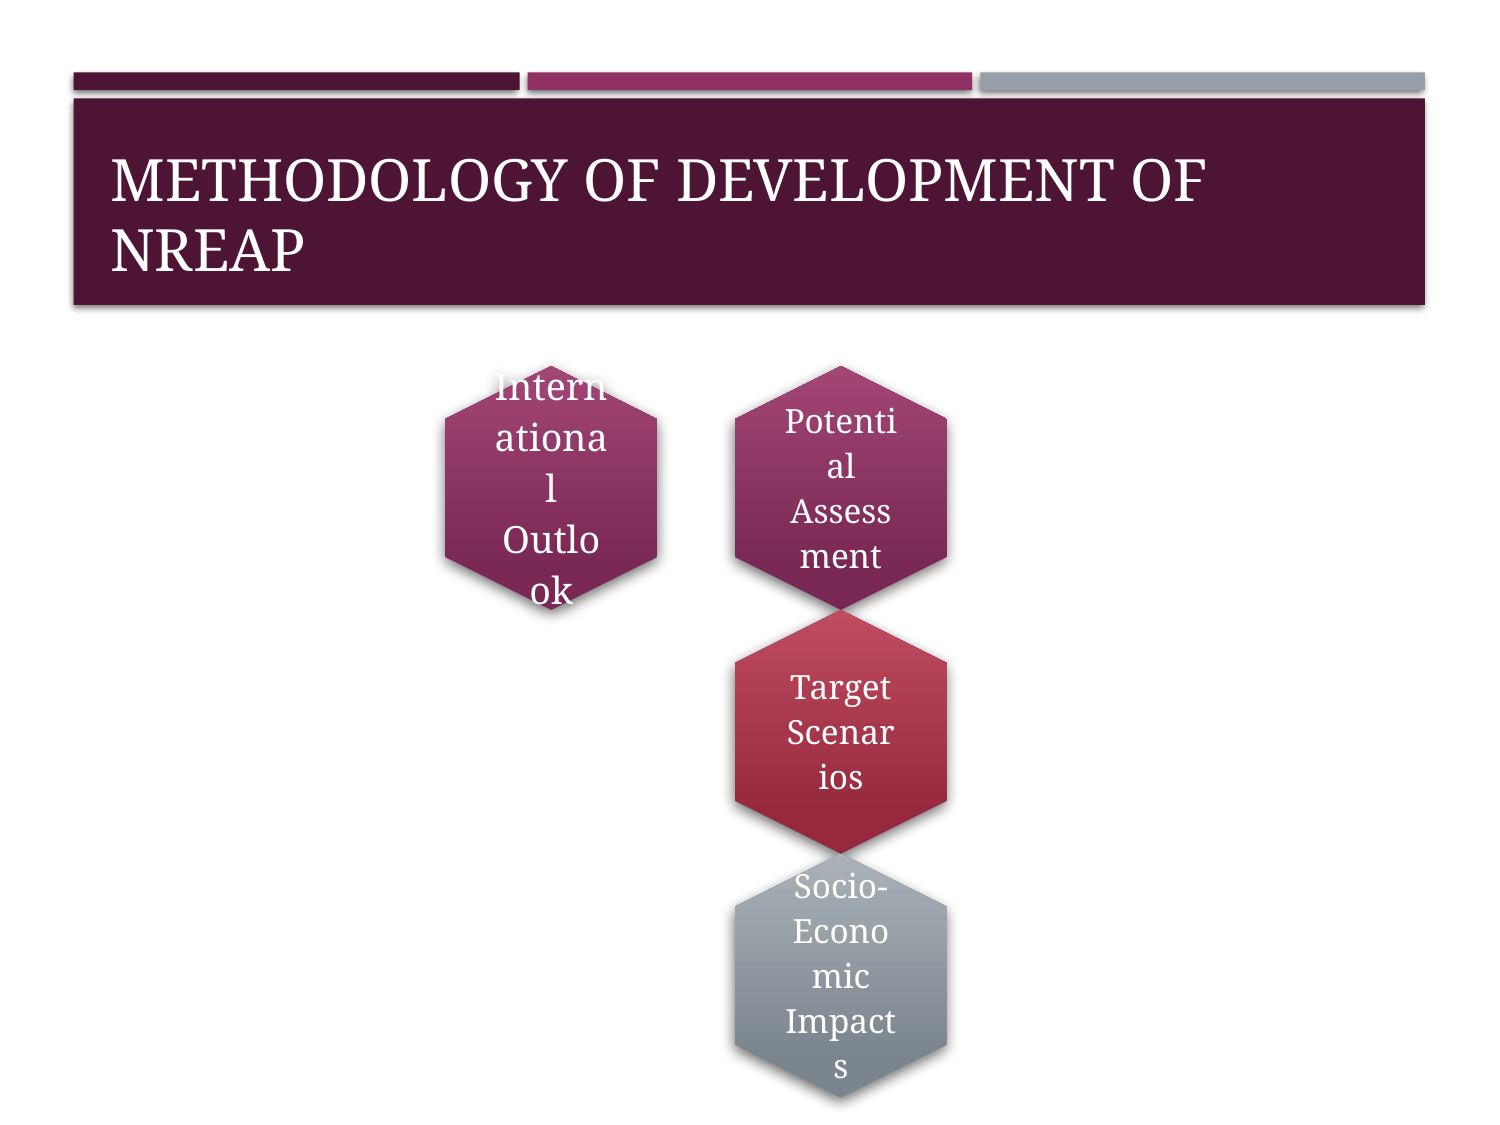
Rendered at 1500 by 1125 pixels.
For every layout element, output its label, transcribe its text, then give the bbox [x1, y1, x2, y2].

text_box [244, 365, 1356, 1098]
title Methodology Of development of nreap [95, 112, 1406, 291]
